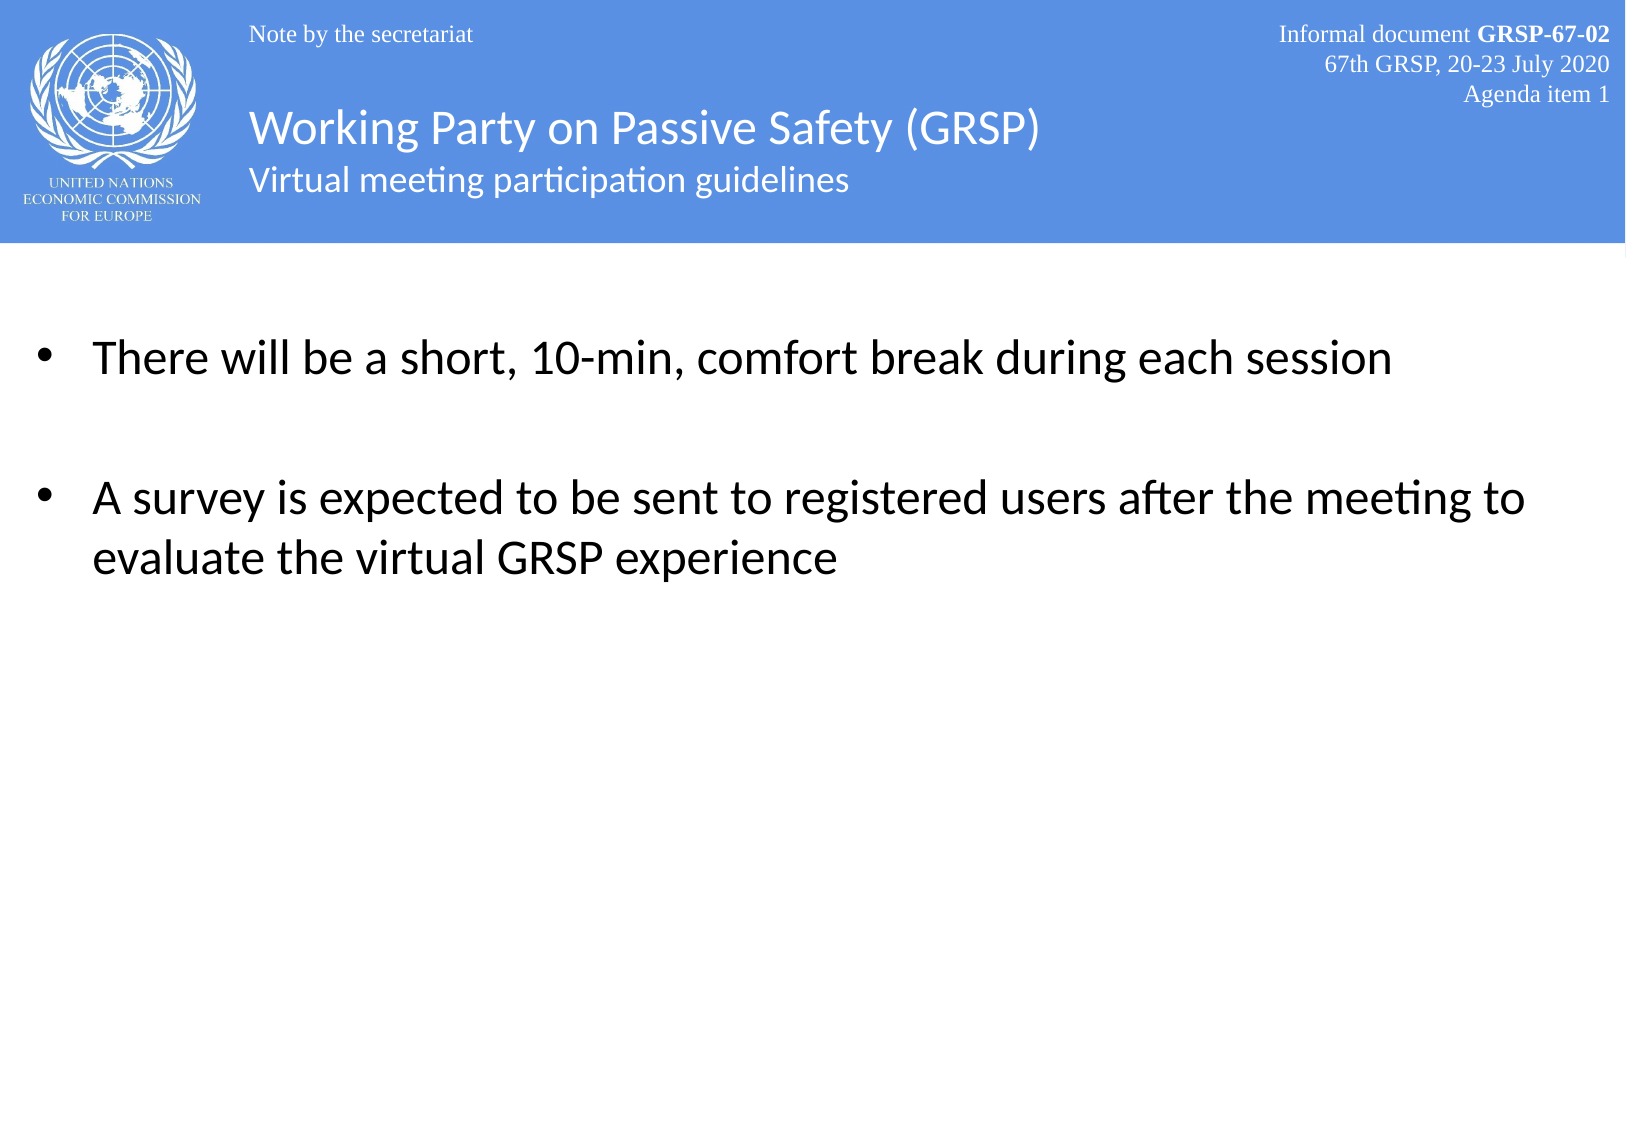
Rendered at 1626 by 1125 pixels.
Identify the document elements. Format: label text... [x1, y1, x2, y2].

text_box Working Party on Passive Safety (GRSP) Virtual meeting participation guidelines [234, 48, 1593, 247]
list There will be a short, 10-min, comfort break during each session A survey is expected to be sent to registered users after the meeting to evaluate the virtual GRSP experience [21, 246, 1625, 1121]
text_box Note by the secretariat [233, 10, 697, 55]
text_box Informal document GRSP-67-02 67th GRSP, 20-23 July 2020 Agenda item 1 [1073, 10, 1625, 115]
picture [0, 0, 1626, 1125]
